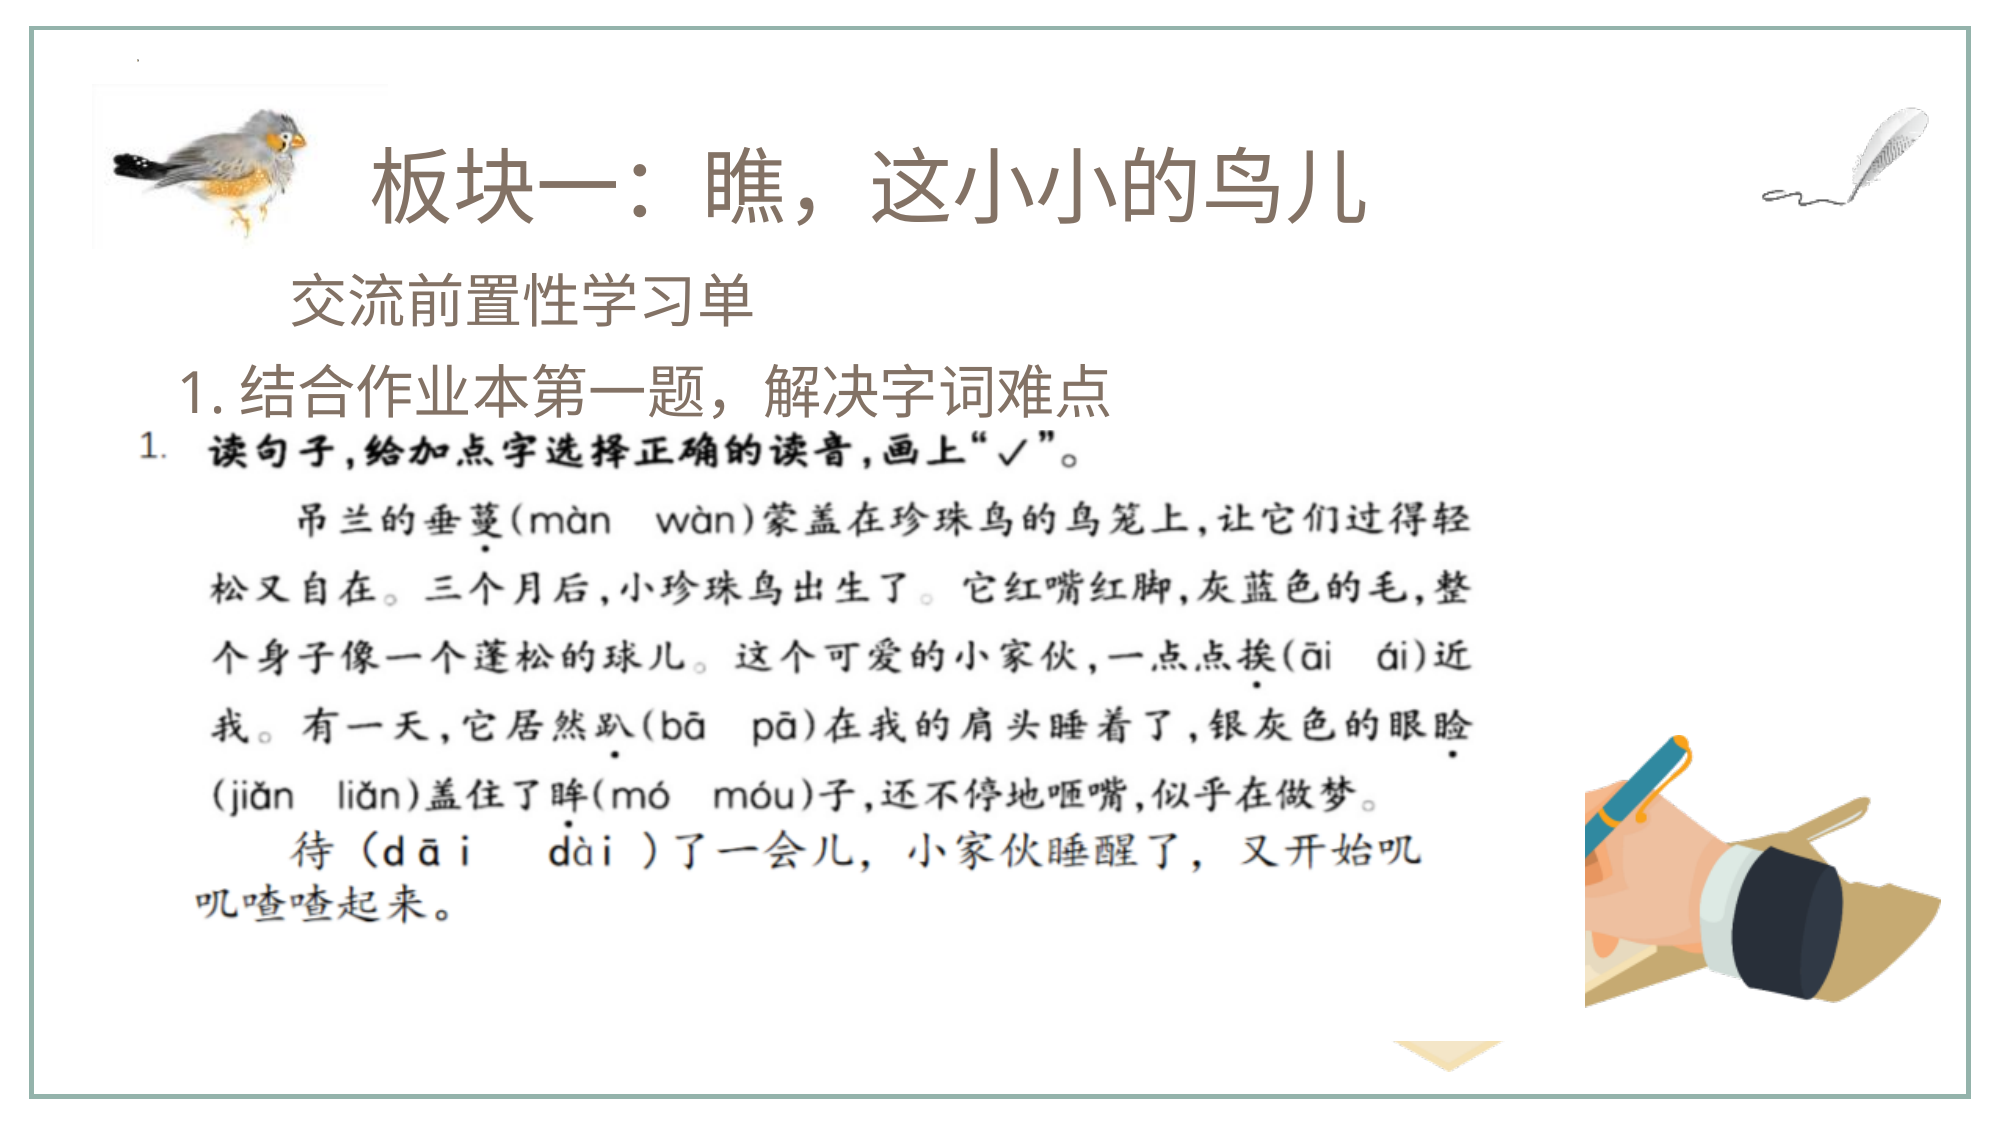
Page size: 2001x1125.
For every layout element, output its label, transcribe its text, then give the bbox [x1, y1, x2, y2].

text_box 板块一：瞧，这小小的鸟儿 [388, 97, 1525, 235]
picture [125, 430, 1941, 1072]
text_box 交流前置性学习单 1.结合作业本第一题，解决字词难点 2.交流“珍珠鸟”名片，初步感受珍珠鸟的可爱形象。 3.梳理学生的问题。 [146, 235, 1854, 706]
picture [92, 84, 388, 249]
text_box [30, 27, 1970, 1098]
picture [1750, 61, 1941, 252]
